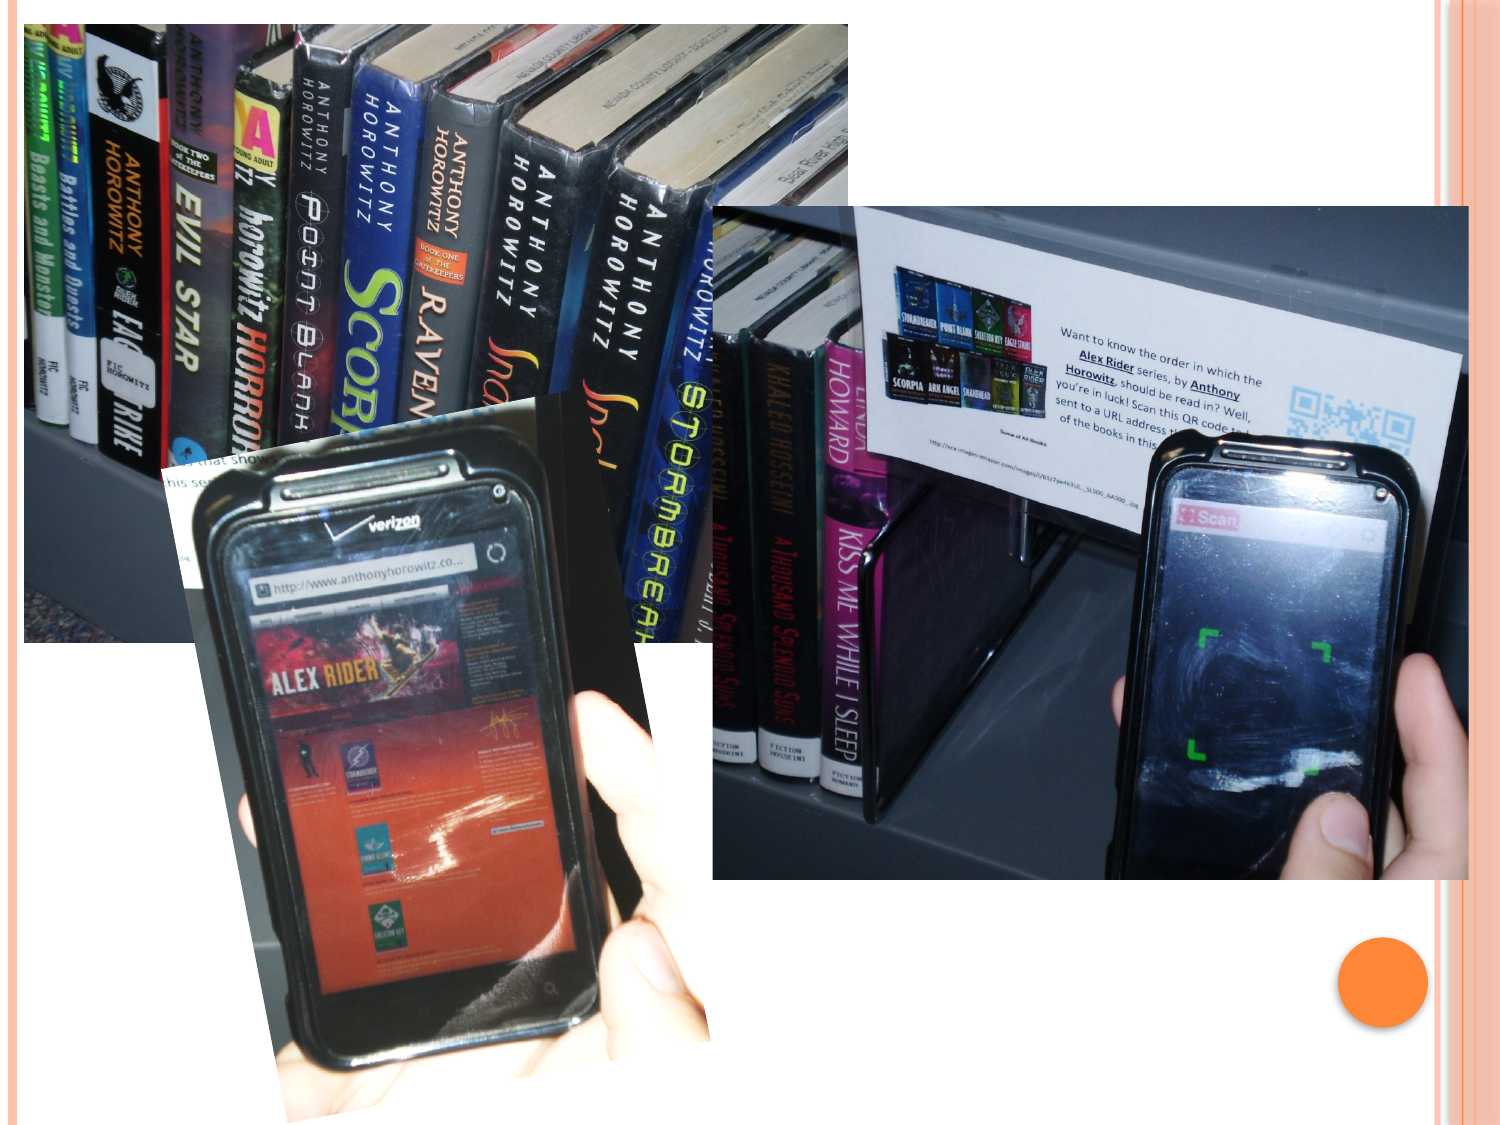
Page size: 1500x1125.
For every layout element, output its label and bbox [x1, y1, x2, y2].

picture [711, 205, 1470, 880]
picture [194, 421, 711, 1124]
list [24, 24, 849, 643]
